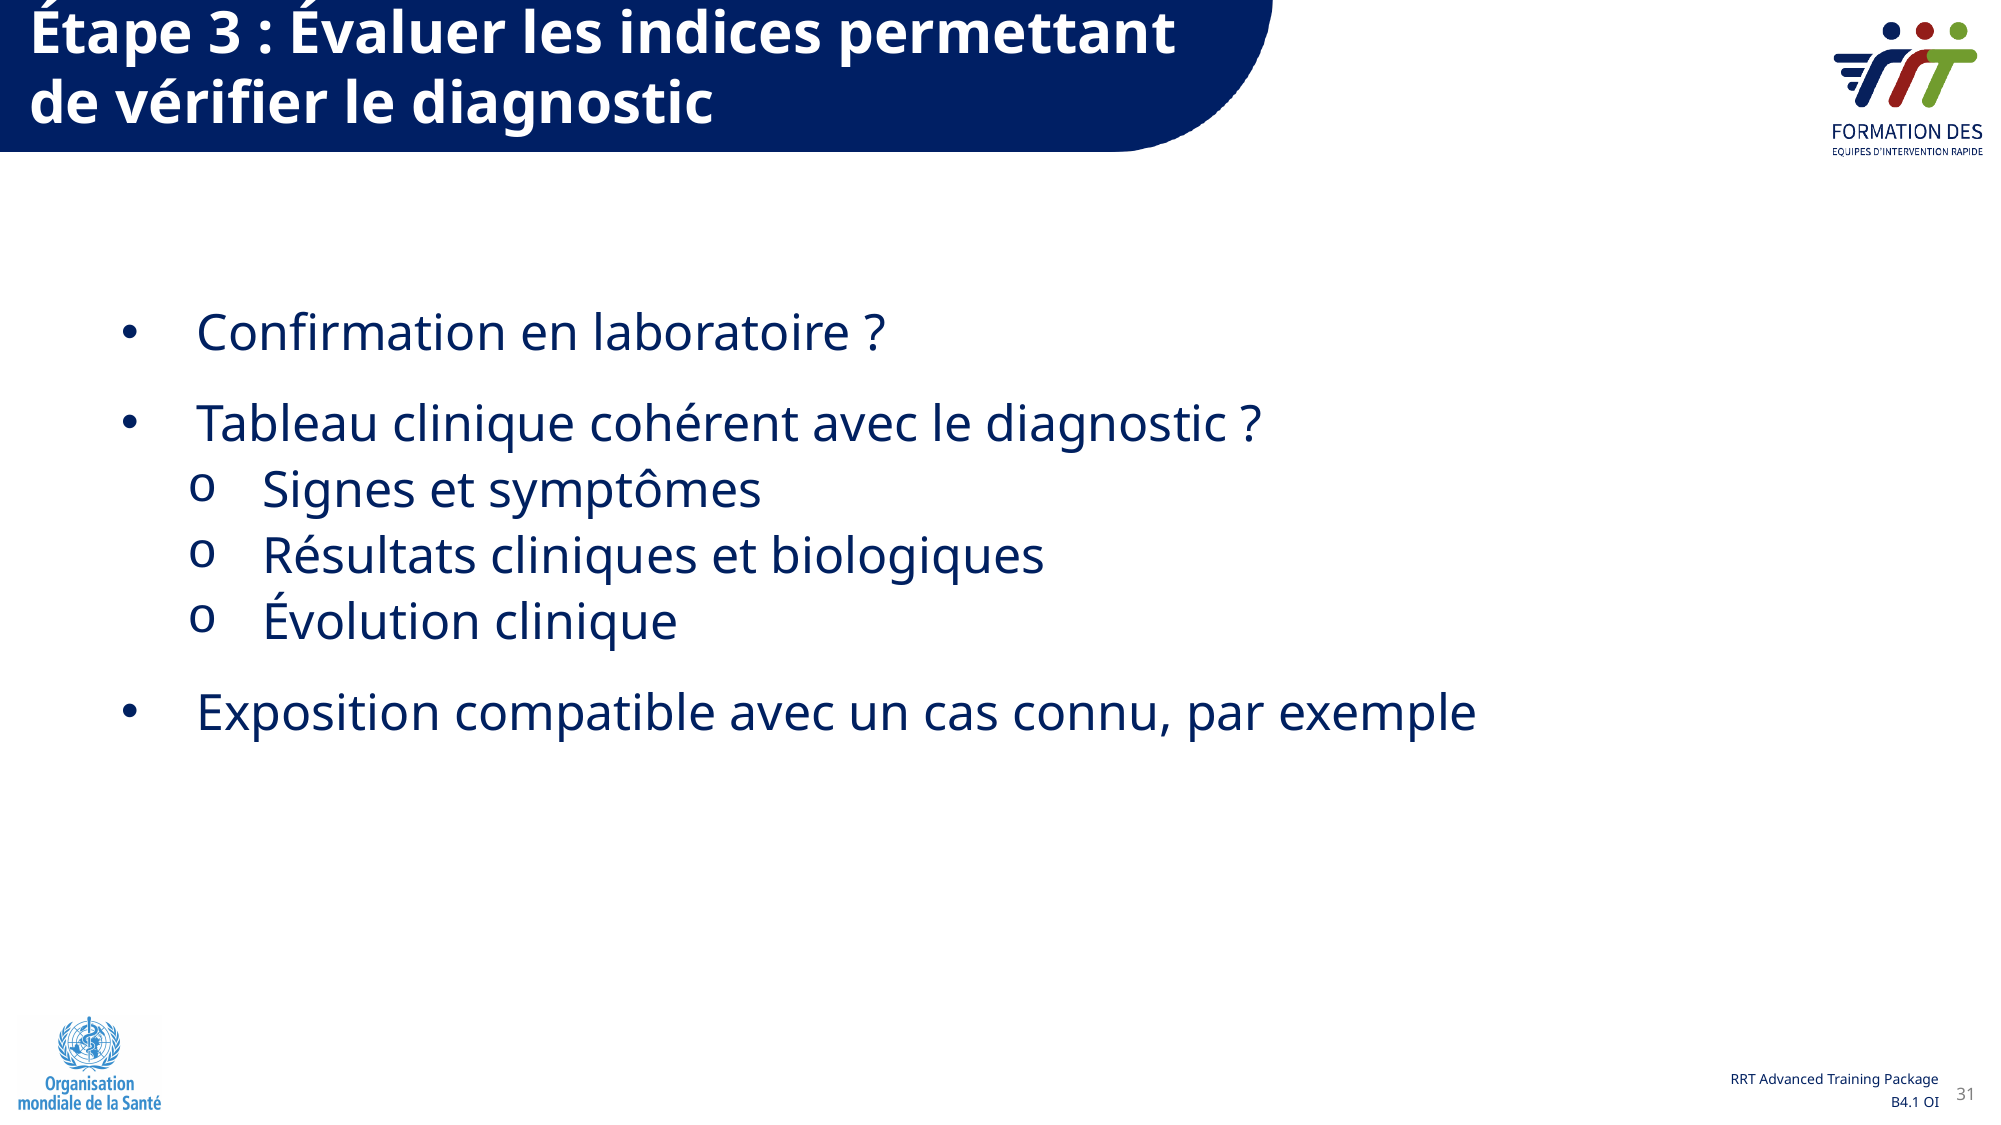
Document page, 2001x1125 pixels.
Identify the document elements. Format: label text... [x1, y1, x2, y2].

text_box Étape 3 : Évaluer les indices permettant de vérifier le diagnostic [14, 0, 1251, 150]
picture [0, 0, 1273, 152]
picture [1832, 21, 1983, 157]
text_box Confirmation en laboratoire ? Tableau clinique cohérent avec le diagnostic ? Signes et symptômes Résultats cliniques et biologiques Évolution clinique Exposition compatible avec un cas connu, par exemple [87, 287, 1879, 961]
picture [17, 1015, 162, 1111]
